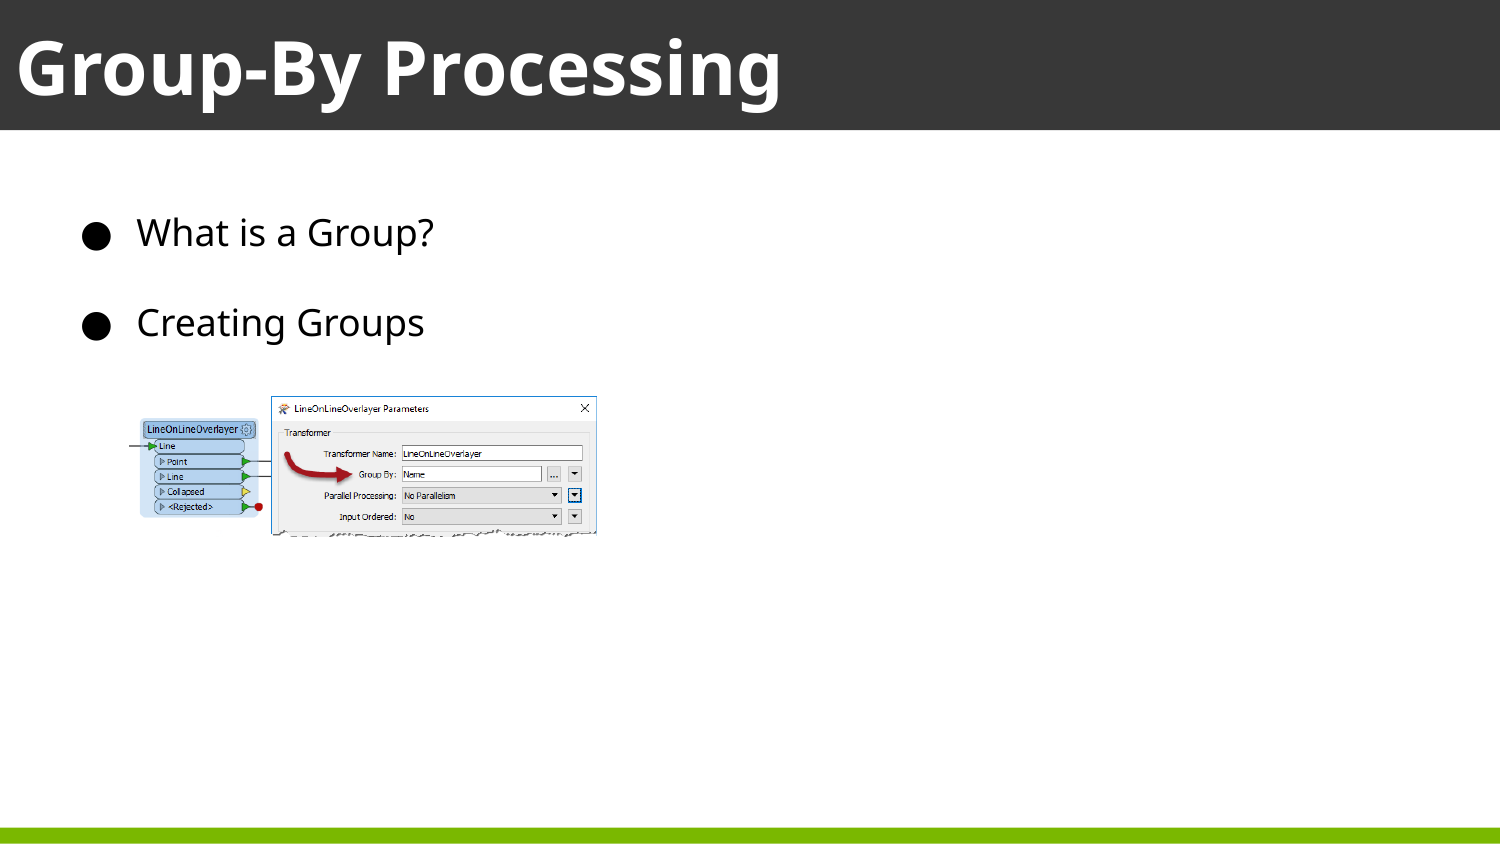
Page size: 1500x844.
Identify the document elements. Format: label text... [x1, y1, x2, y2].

text_box Group-By Processing [0, 0, 1500, 131]
text_box What is a Group? Creating Groups [46, 194, 719, 312]
picture [128, 396, 597, 537]
